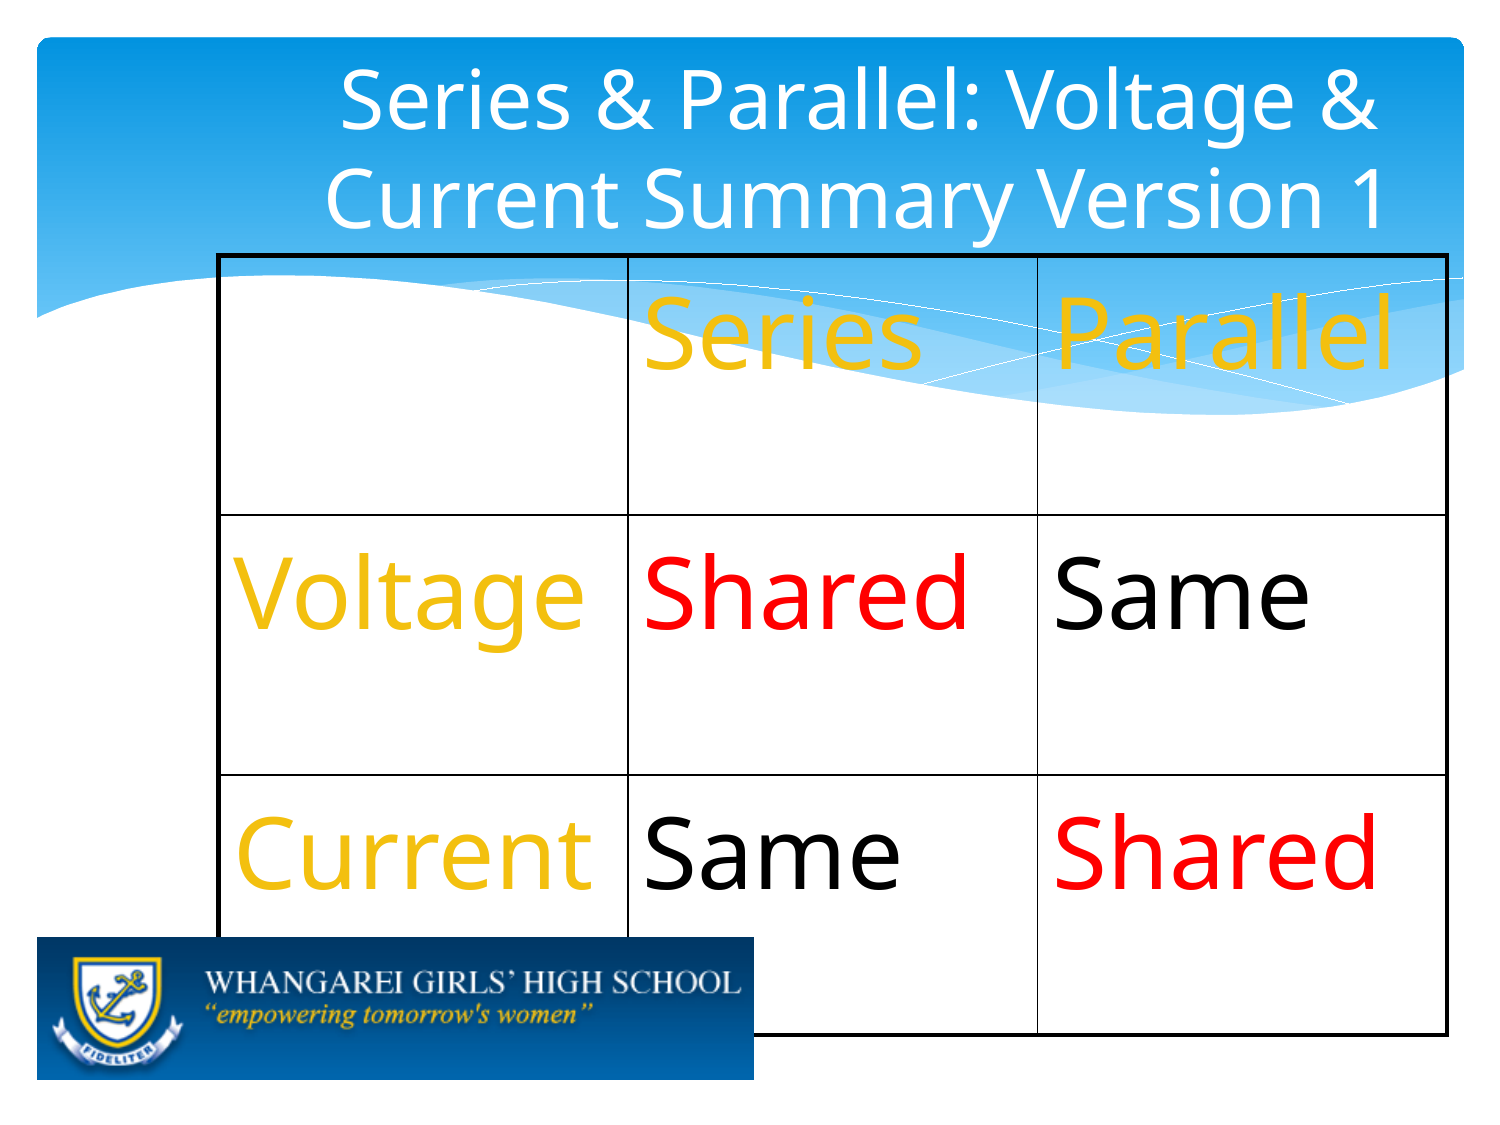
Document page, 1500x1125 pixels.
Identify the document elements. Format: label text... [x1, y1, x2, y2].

table_cell Shared [629, 516, 1037, 774]
table_header [221, 258, 627, 514]
table_cell Voltage [221, 516, 627, 774]
table_header Series [629, 258, 1037, 514]
title Series & Parallel: Voltage & Current Summary Version 1 [253, 37, 1466, 255]
table_header Parallel [1038, 258, 1445, 514]
table_cell Current [221, 776, 627, 935]
table_cell Shared [1038, 776, 1445, 1033]
table_cell Same [1038, 516, 1445, 774]
table_cell Same [629, 776, 1037, 1033]
picture [37, 937, 754, 1080]
